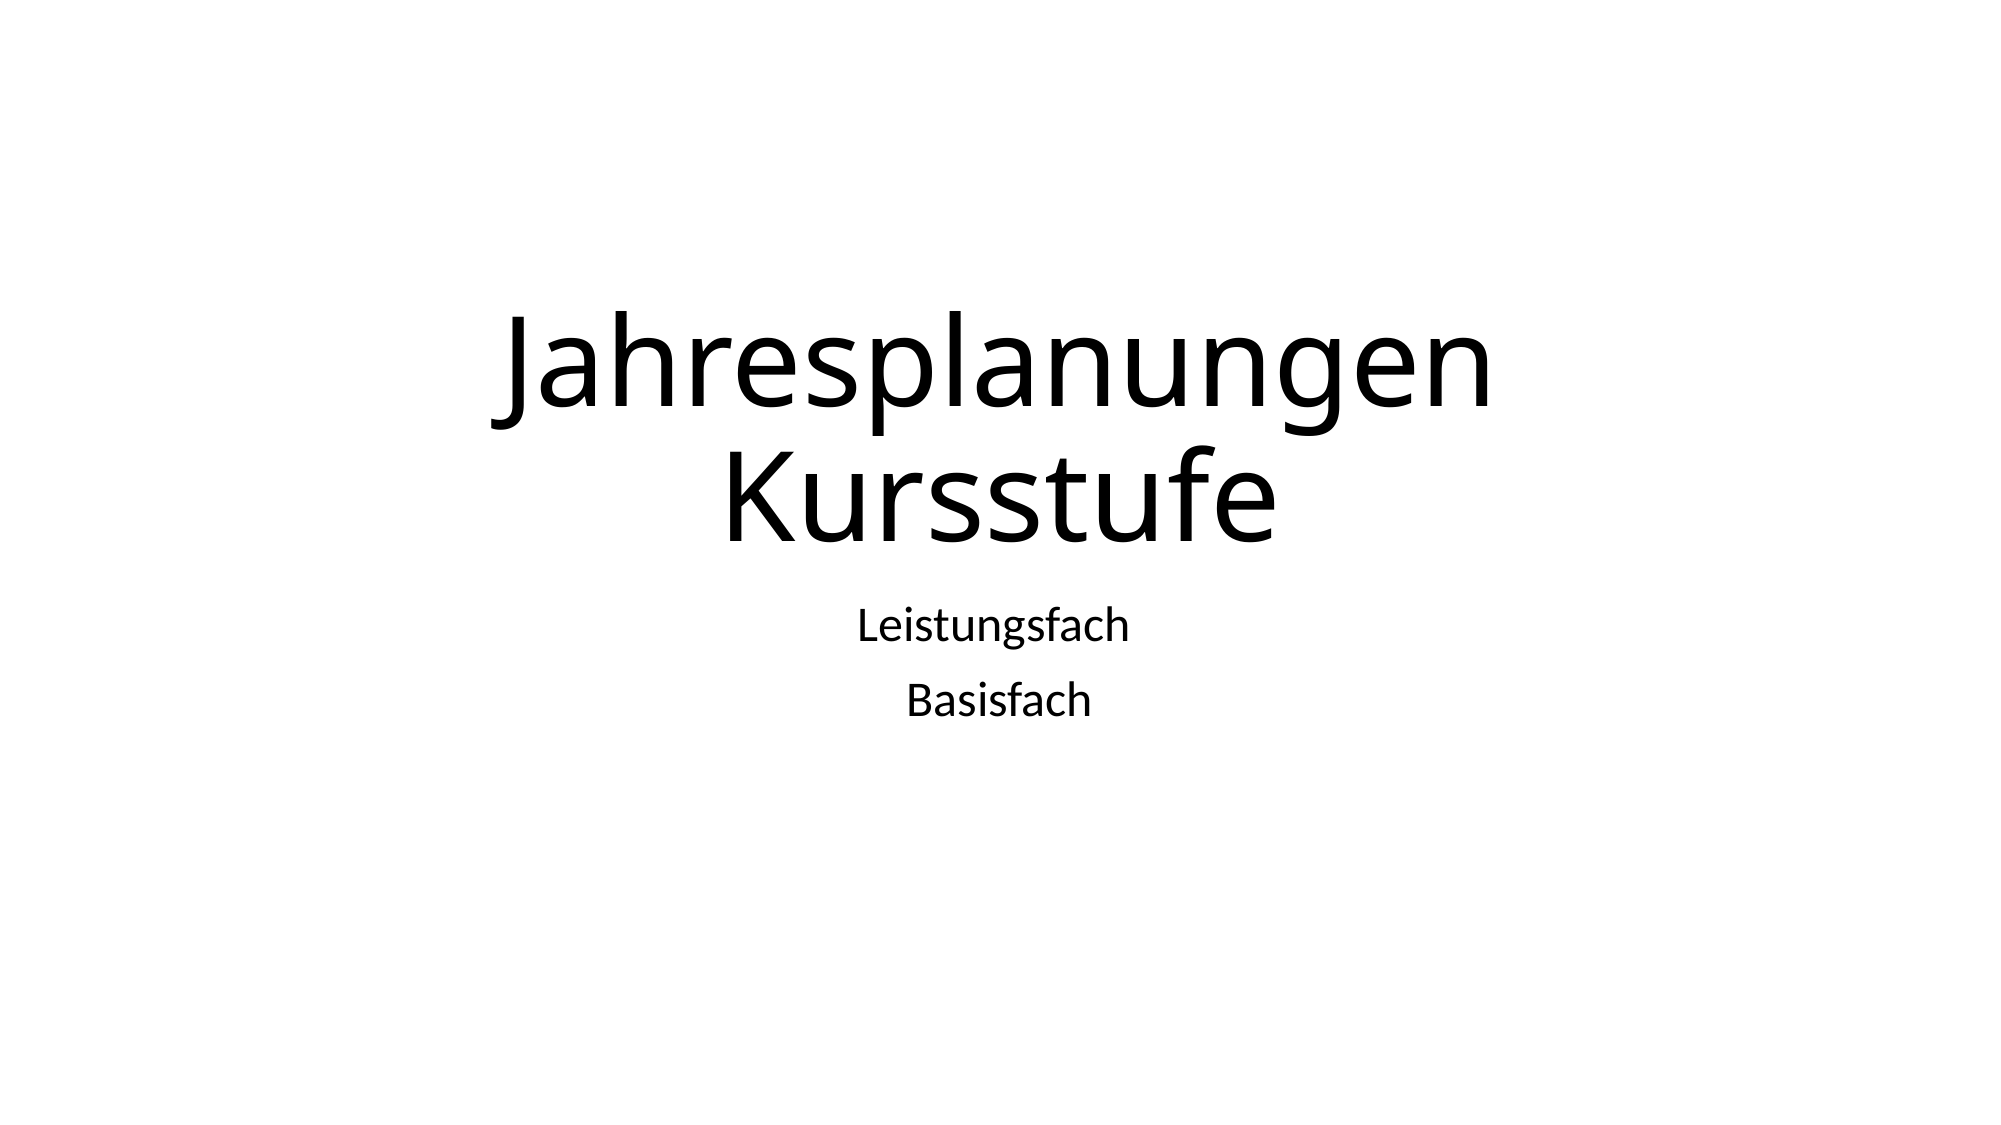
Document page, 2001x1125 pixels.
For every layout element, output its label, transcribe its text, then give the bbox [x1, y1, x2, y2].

subtitle Leistungsfach Basisfach [249, 590, 1750, 863]
title Jahresplanungen Kursstufe [249, 184, 1750, 576]
